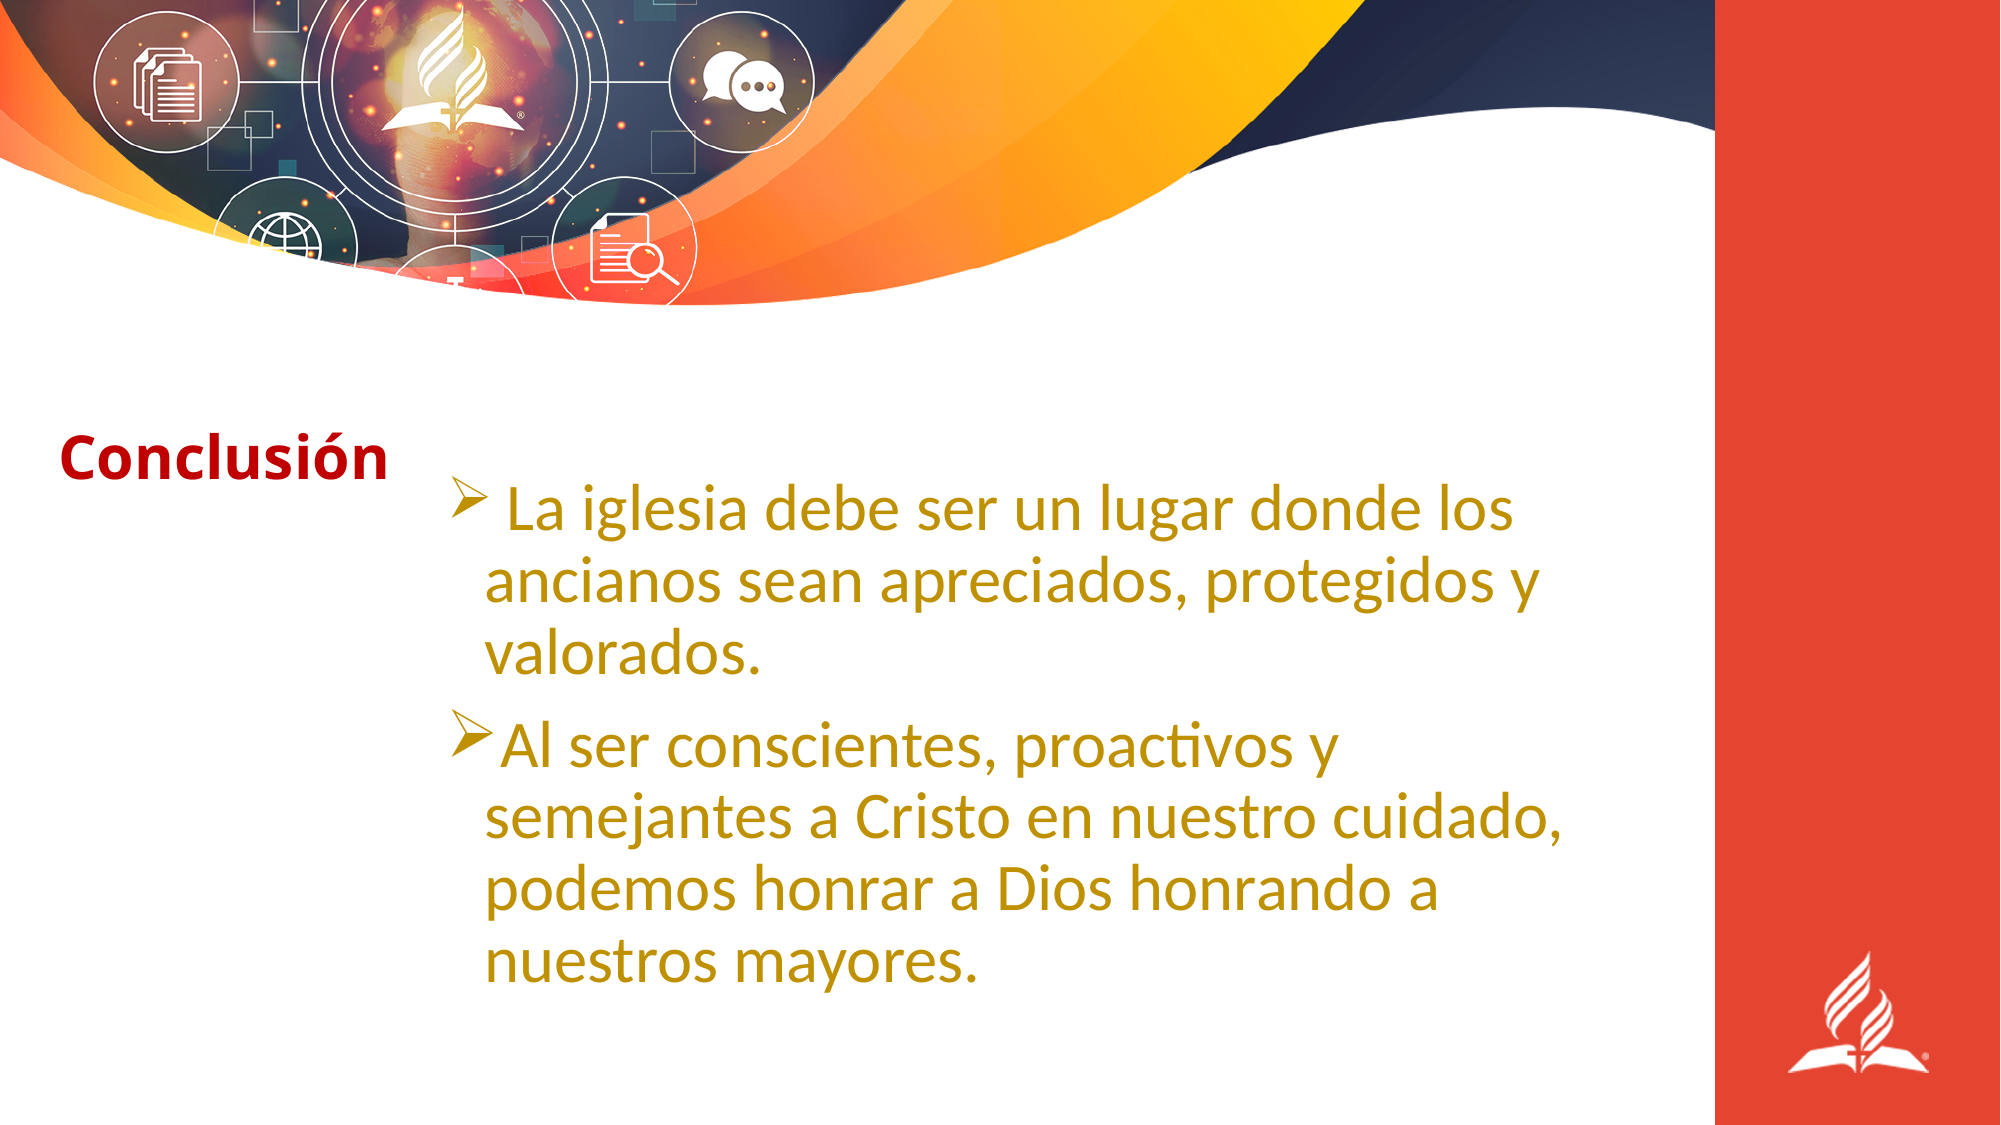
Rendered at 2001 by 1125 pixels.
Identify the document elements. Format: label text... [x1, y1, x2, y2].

list La iglesia debe ser un lugar donde los ancianos sean apreciados, protegidos y valorados. Al ser conscientes, proactivos y semejantes a Cristo en nuestro cuidado, podemos honrar a Dios honrando a nuestros mayores. [431, 290, 1663, 1064]
picture [0, 0, 2001, 1125]
title Conclusión [42, 290, 407, 1064]
